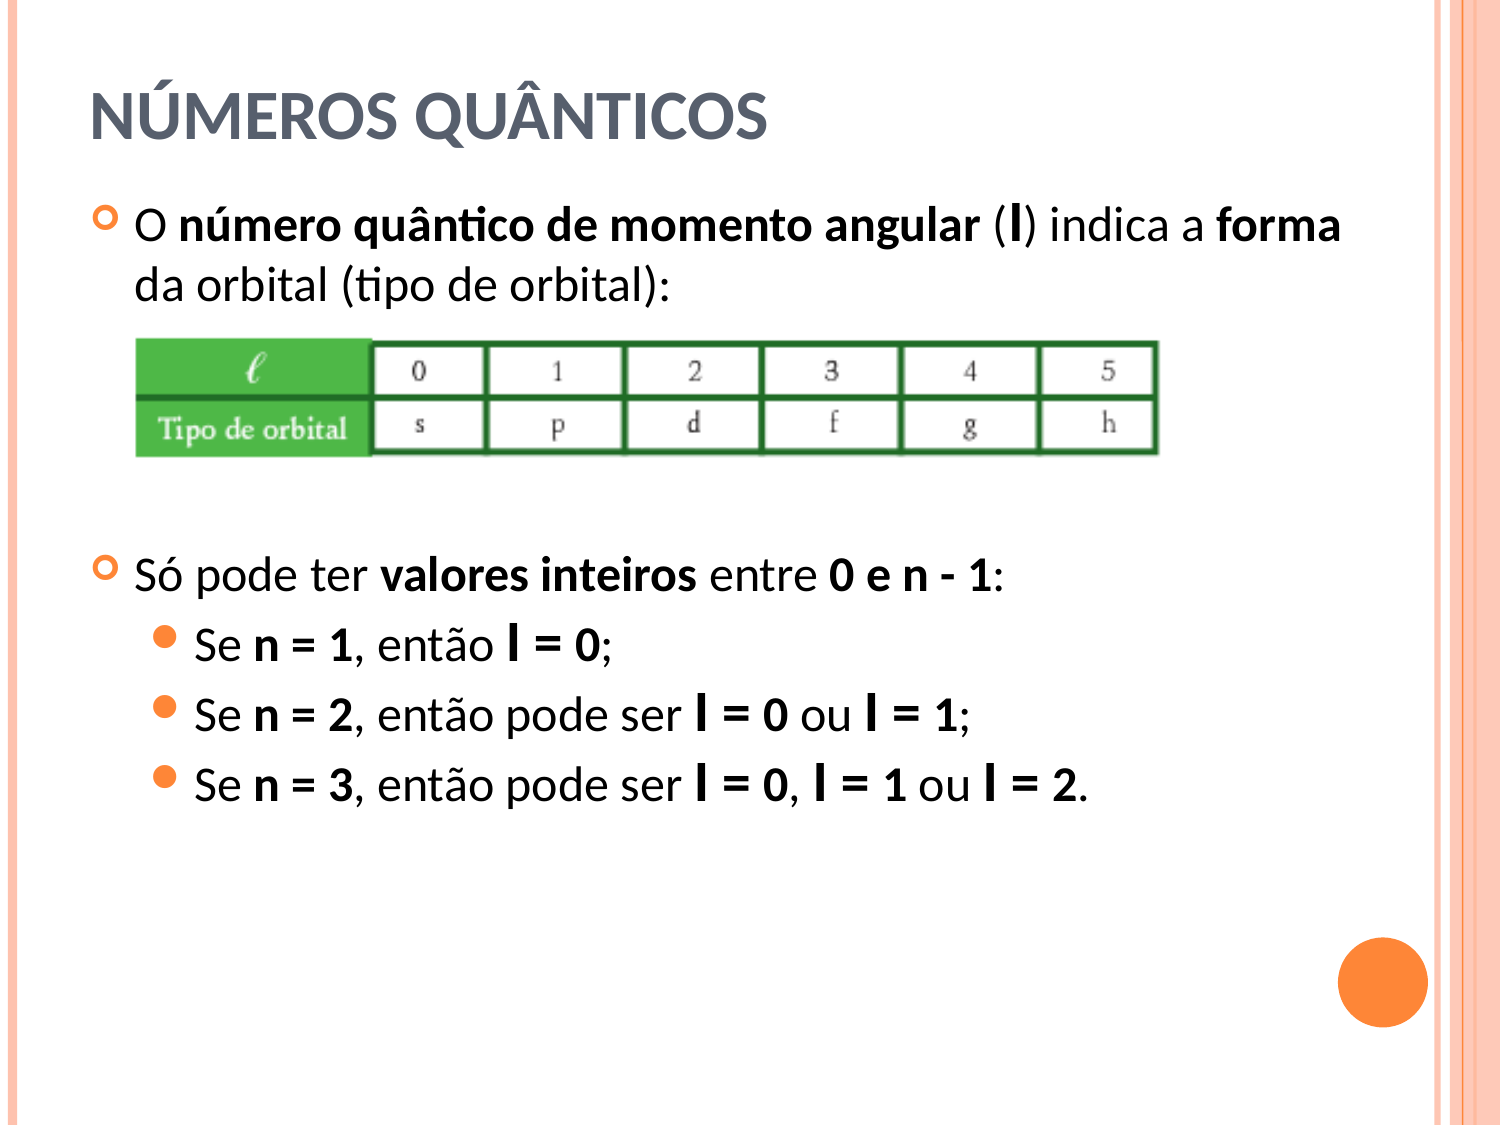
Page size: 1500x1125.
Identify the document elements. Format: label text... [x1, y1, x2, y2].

picture [123, 321, 1176, 481]
list O número quântico de momento angular (l) indica a forma da orbital (tipo de orbital): Só pode ter valores inteiros entre 0 e n -­ 1: ­Se n = 1, então l = 0; ­Se n = 2, então pode ser l = 0 ou l = 1; ­Se n = 3, então pode ser l = 0, l = 1 ou l = 2. [75, 184, 1424, 984]
title Números quânticos [75, 45, 1300, 161]
